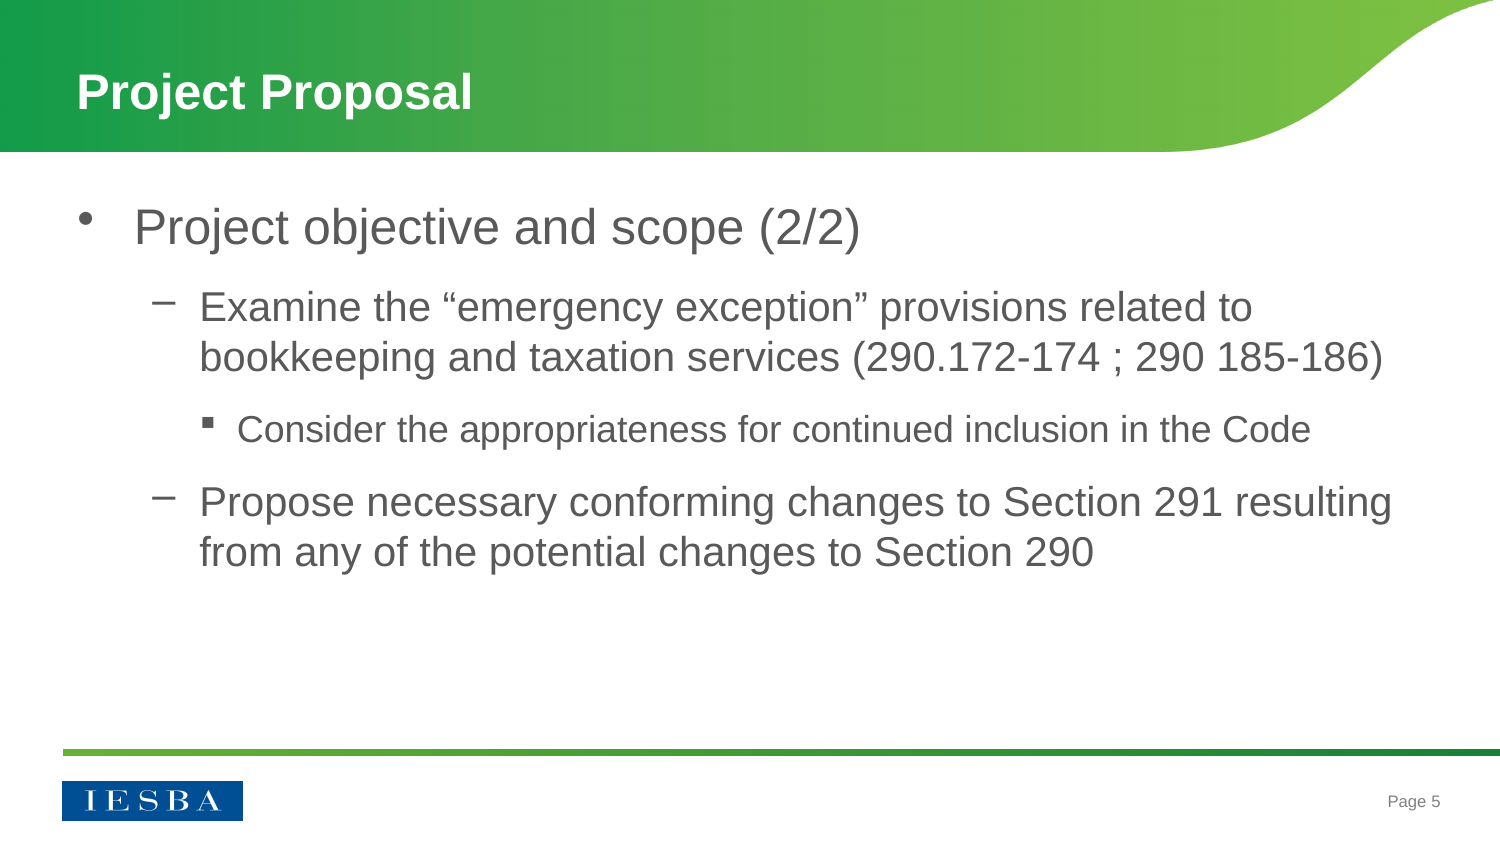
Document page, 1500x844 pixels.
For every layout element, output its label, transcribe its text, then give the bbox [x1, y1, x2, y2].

title Project Proposal [62, 56, 1300, 122]
list Project objective and scope (2/2) Examine the “emergency exception” provisions related to bookkeeping and taxation services (290.172-174 ; 290 185-186) Consider the appropriateness for continued inclusion in the Code Propose necessary conforming changes to Section 291 resulting from any of the potential changes to Section 290 [62, 187, 1450, 694]
picture [62, 781, 243, 821]
picture [0, 0, 1497, 152]
